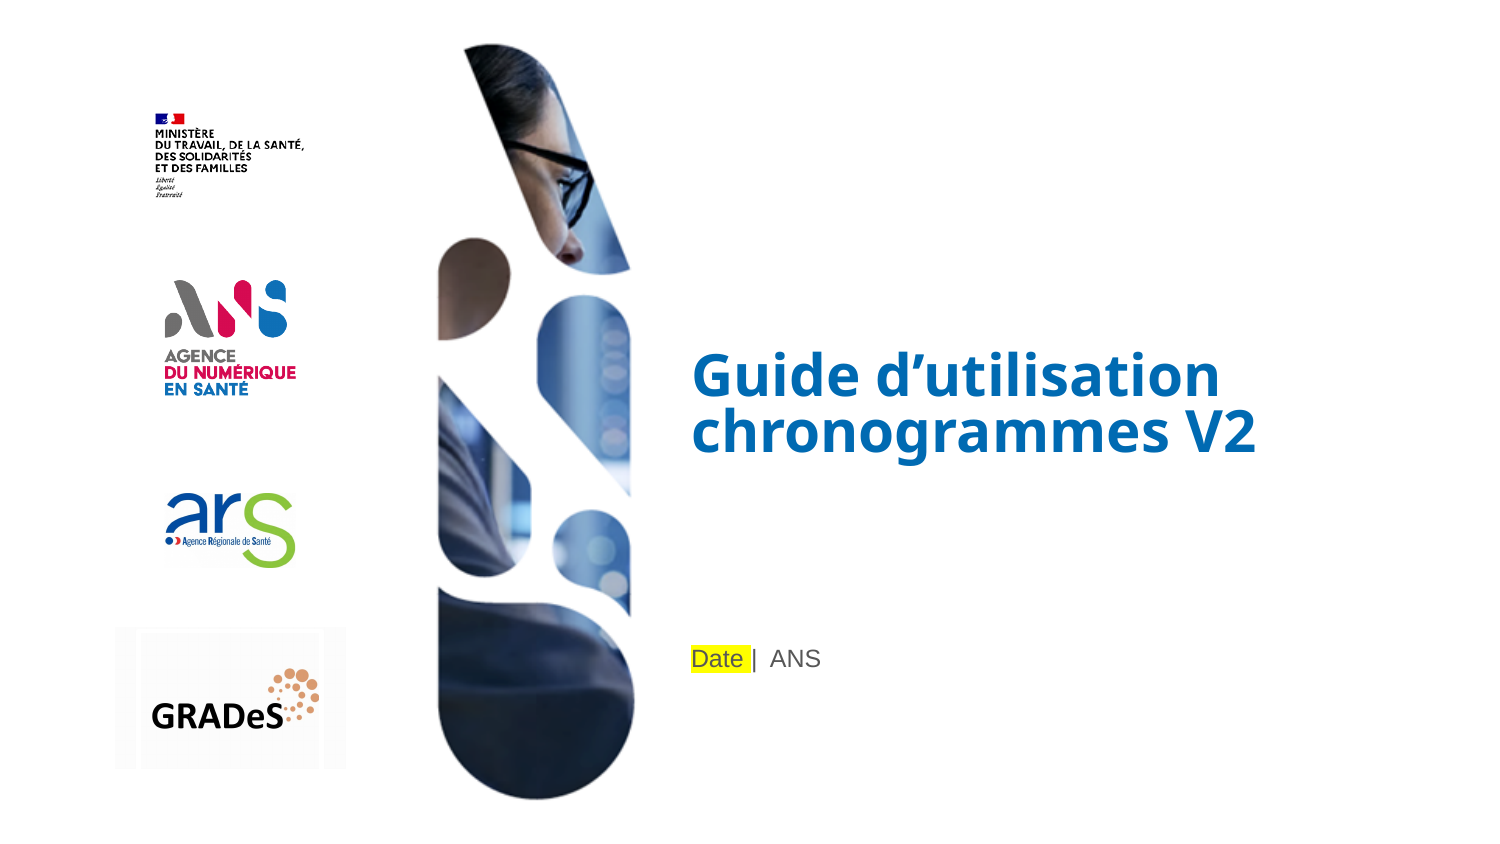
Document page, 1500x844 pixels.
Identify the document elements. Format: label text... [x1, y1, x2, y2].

picture [420, 36, 644, 808]
list Date | ANS [690, 642, 1434, 706]
picture [164, 280, 296, 396]
title Guide d’utilisation chronogrammes V2 [690, 323, 1434, 493]
picture [141, 633, 319, 769]
picture [115, 627, 346, 769]
picture [140, 100, 322, 207]
picture [164, 493, 296, 568]
